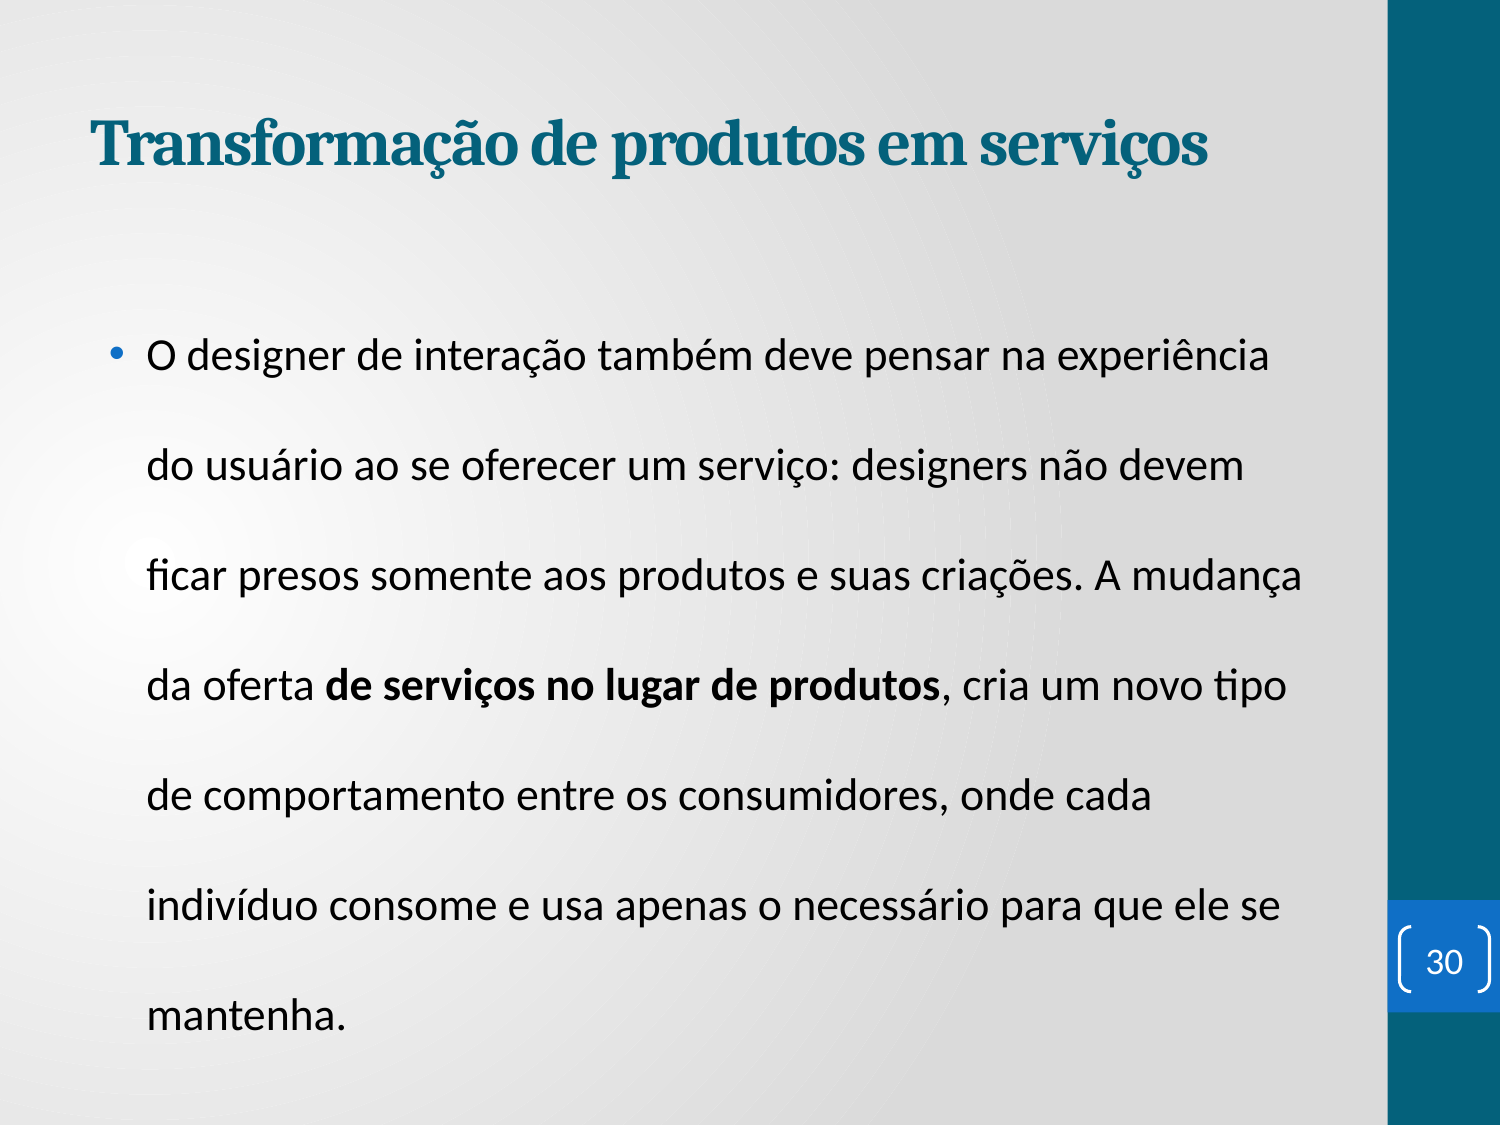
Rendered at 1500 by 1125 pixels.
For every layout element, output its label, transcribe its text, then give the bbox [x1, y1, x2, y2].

list O designer de interação também deve pensar na experiência do usuário ao se oferecer um serviço: designers não devem ficar presos somente aos produtos e suas criações. A mudança da oferta de serviços no lugar de produtos, cria um novo tipo de comportamento entre os consumidores, onde cada indivíduo consome e usa apenas o necessário para que ele se mantenha. [75, 262, 1325, 1050]
slide_number 30 [1397, 925, 1492, 994]
title Transformação de produtos em serviços [75, 45, 1325, 233]
